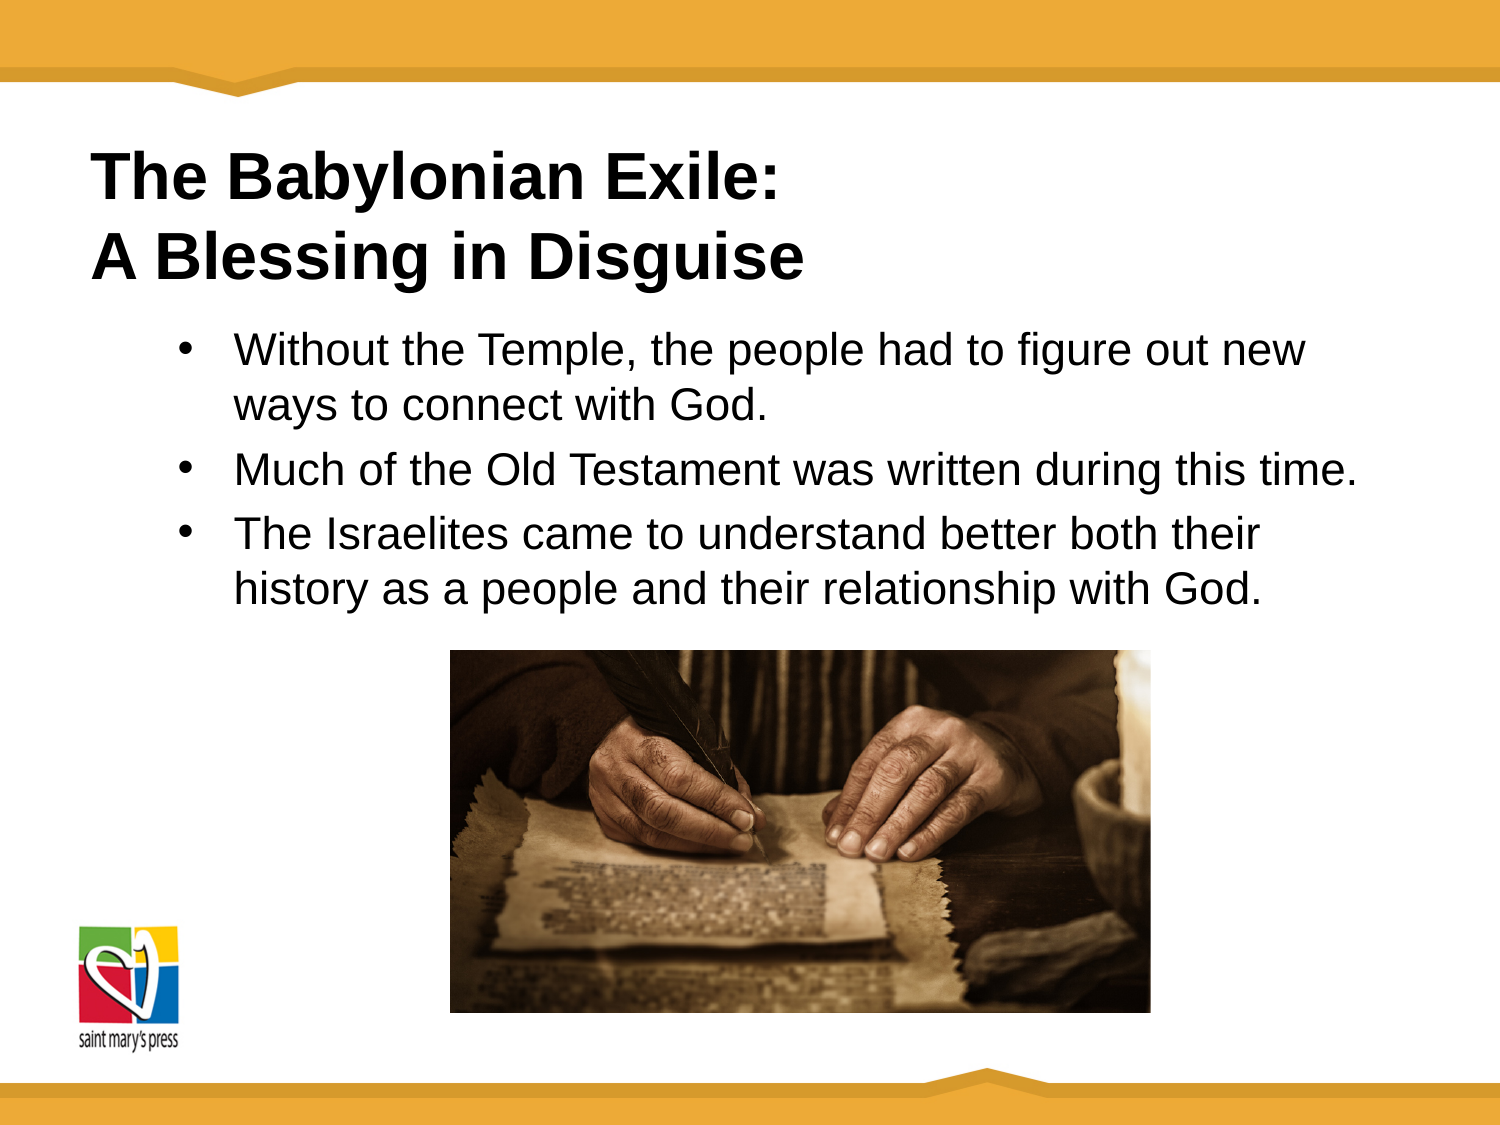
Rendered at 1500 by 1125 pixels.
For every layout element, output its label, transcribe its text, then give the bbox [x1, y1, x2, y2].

picture [0, 0, 1500, 1125]
title The Babylonian Exile: A Blessing in Disguise [75, 168, 1500, 257]
list Without the Temple, the people had to figure out new ways to connect with God. Much of the Old Testament was written during this time. The Israelites came to understand better both their history as a people and their relationship with God. [162, 312, 1388, 702]
